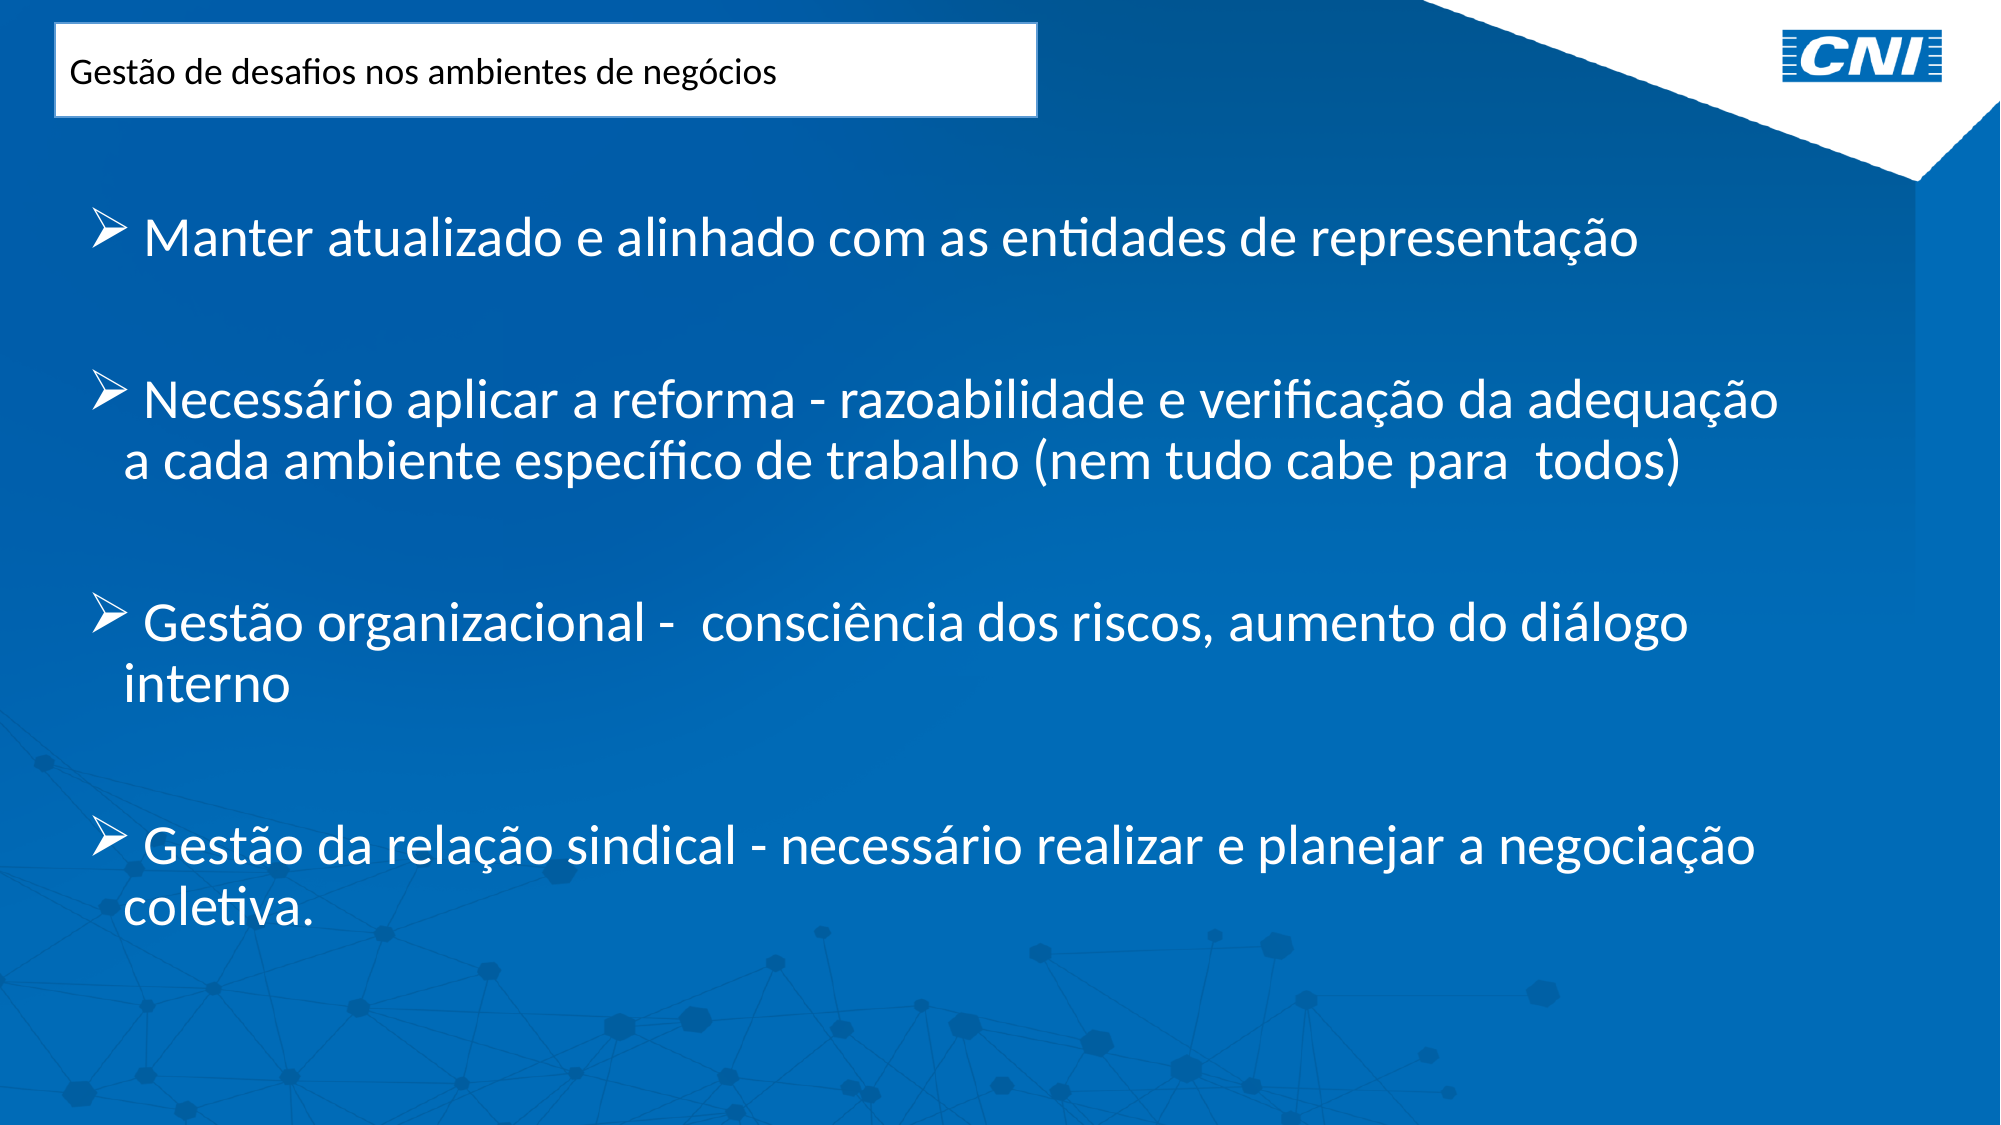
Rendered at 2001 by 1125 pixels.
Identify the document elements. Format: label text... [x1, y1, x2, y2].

text_box Gestão de desafios nos ambientes de negócios [54, 22, 1038, 118]
list Manter atualizado e alinhado com as entidades de representação Necessário aplicar a reforma - razoabilidade e verificação da adequação a cada ambiente específico de trabalho (nem tudo cabe para todos) Gestão organizacional - consciência dos riscos, aumento do diálogo interno Gestão da relação sindical - necessário realizar e planejar a negociação coletiva. [72, 200, 1798, 976]
picture [0, 0, 2000, 1125]
